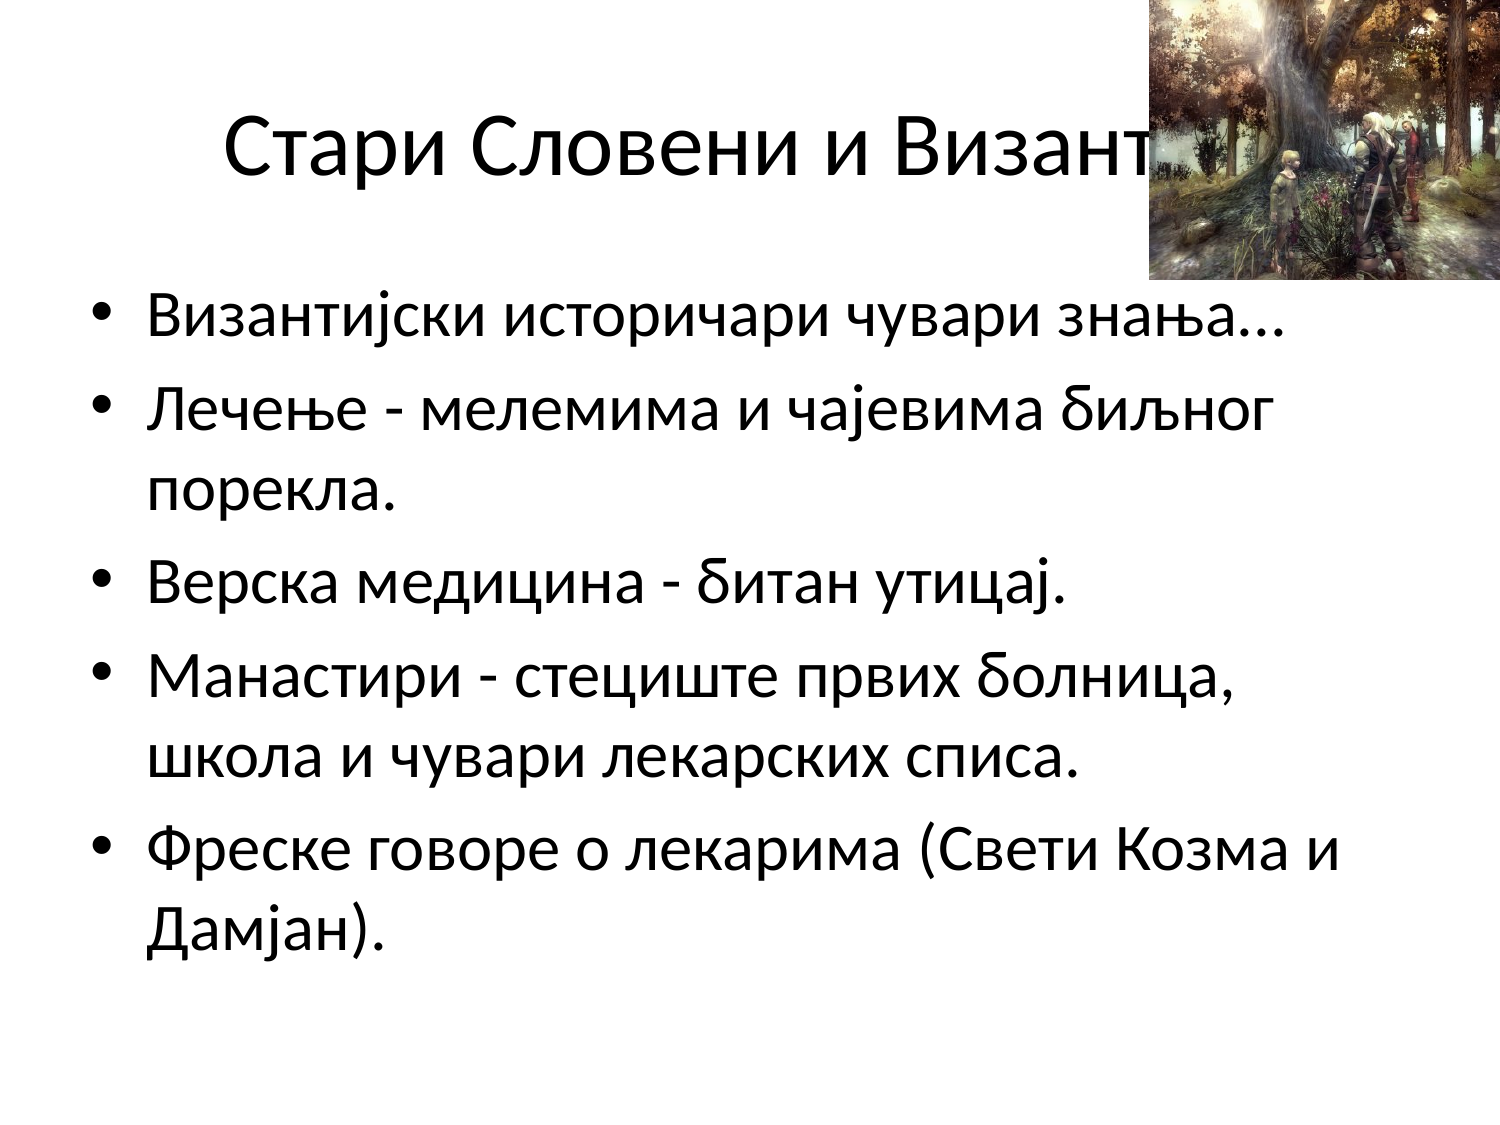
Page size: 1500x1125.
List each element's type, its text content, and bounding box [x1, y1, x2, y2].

title Стари Словени и Византија [75, 45, 1144, 233]
list Византијски историчари чувари знања... Лечење - мелемима и чајевима биљног порекла. Верска медицина - битан утицај. Манастири - стециште првих болница, школа и чувари лекарских списа. Фреске говоре о лекарима (Свети Козма и Дамјан). [75, 262, 1425, 1005]
picture [1149, 0, 1500, 281]
